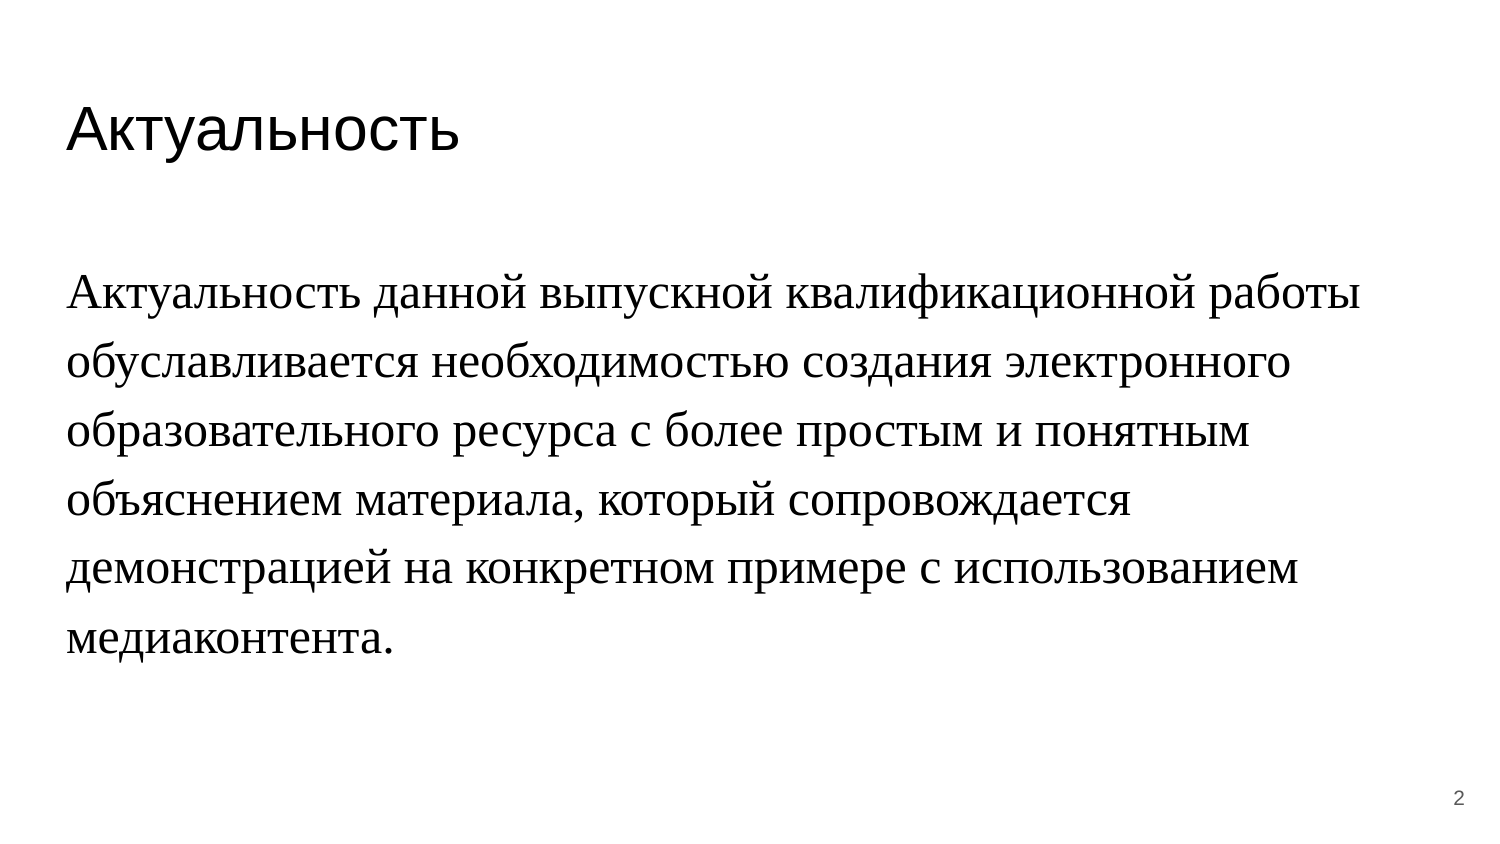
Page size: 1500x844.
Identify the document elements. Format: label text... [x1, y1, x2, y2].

list Актуальность данной выпускной квалификационной работы обуславливается необходимостью создания электронного образовательного ресурса с более простым и понятным объяснением материала, который сопровождается демонстрацией на конкретном примере с использованием медиаконтента. [51, 234, 1449, 656]
title Актуальность [51, 72, 1449, 167]
slide_number 2 [1389, 764, 1480, 830]
